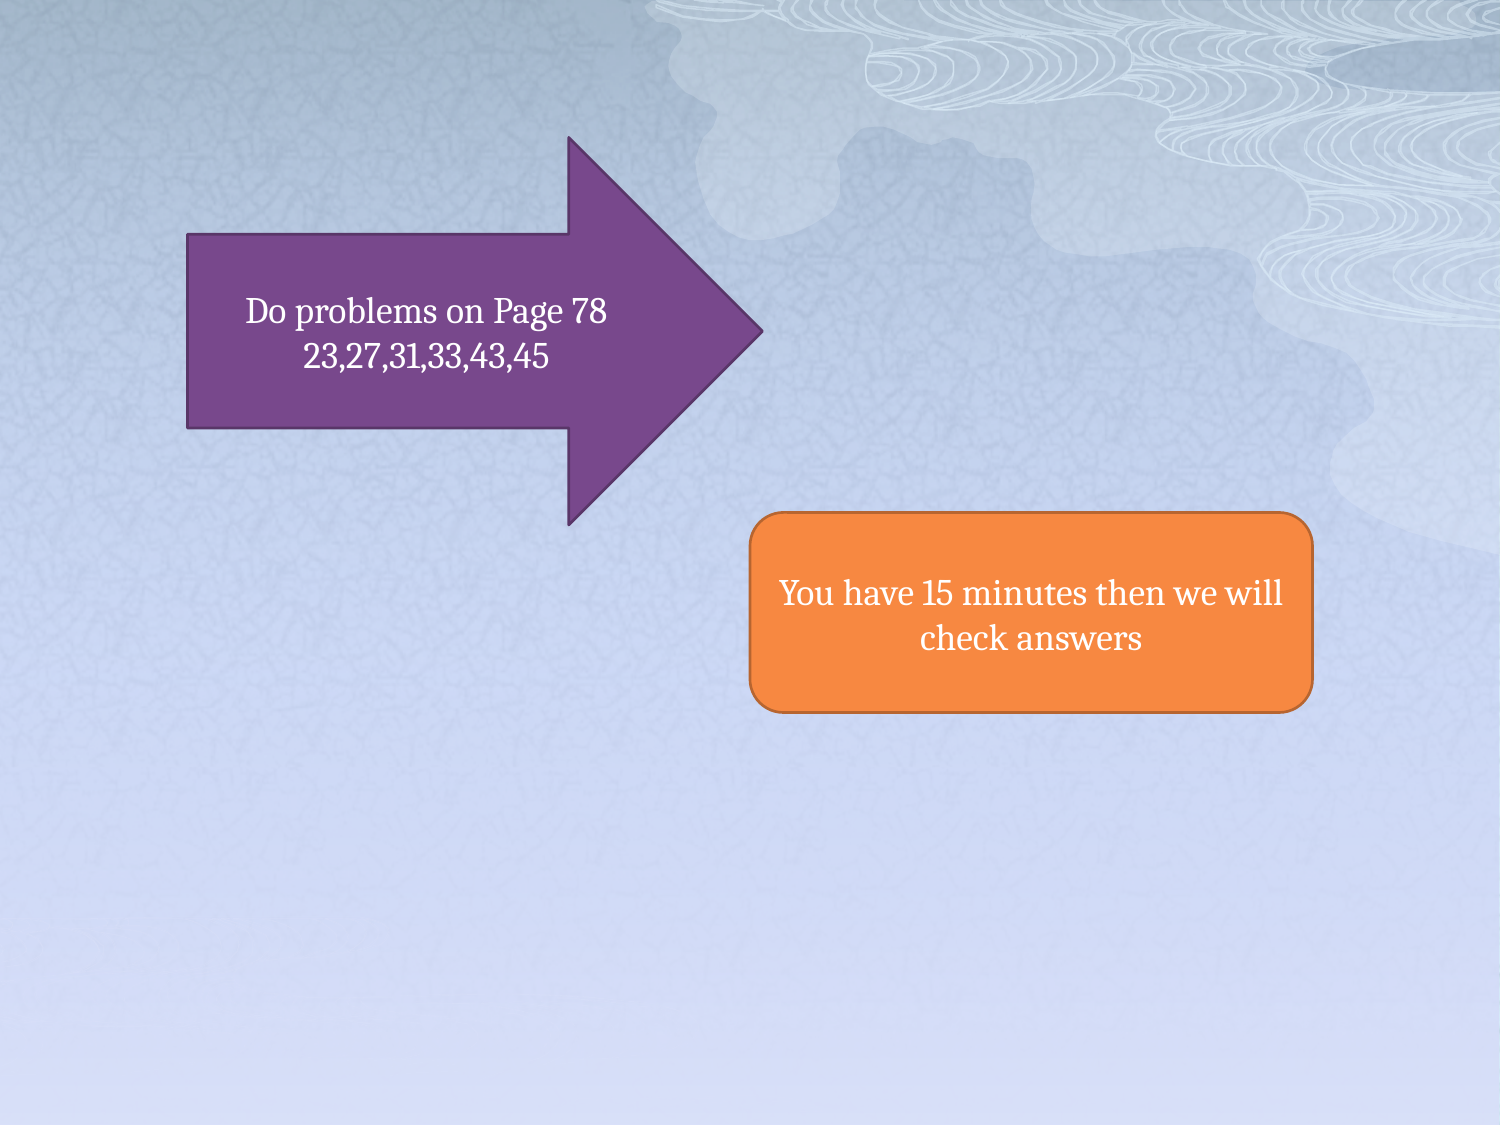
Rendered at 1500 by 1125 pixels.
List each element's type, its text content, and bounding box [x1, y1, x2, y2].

text_box Do problems on Page 78 23,27,31,33,43,45 [186, 136, 764, 527]
text_box You have 15 minutes then we will check answers [748, 511, 1314, 714]
